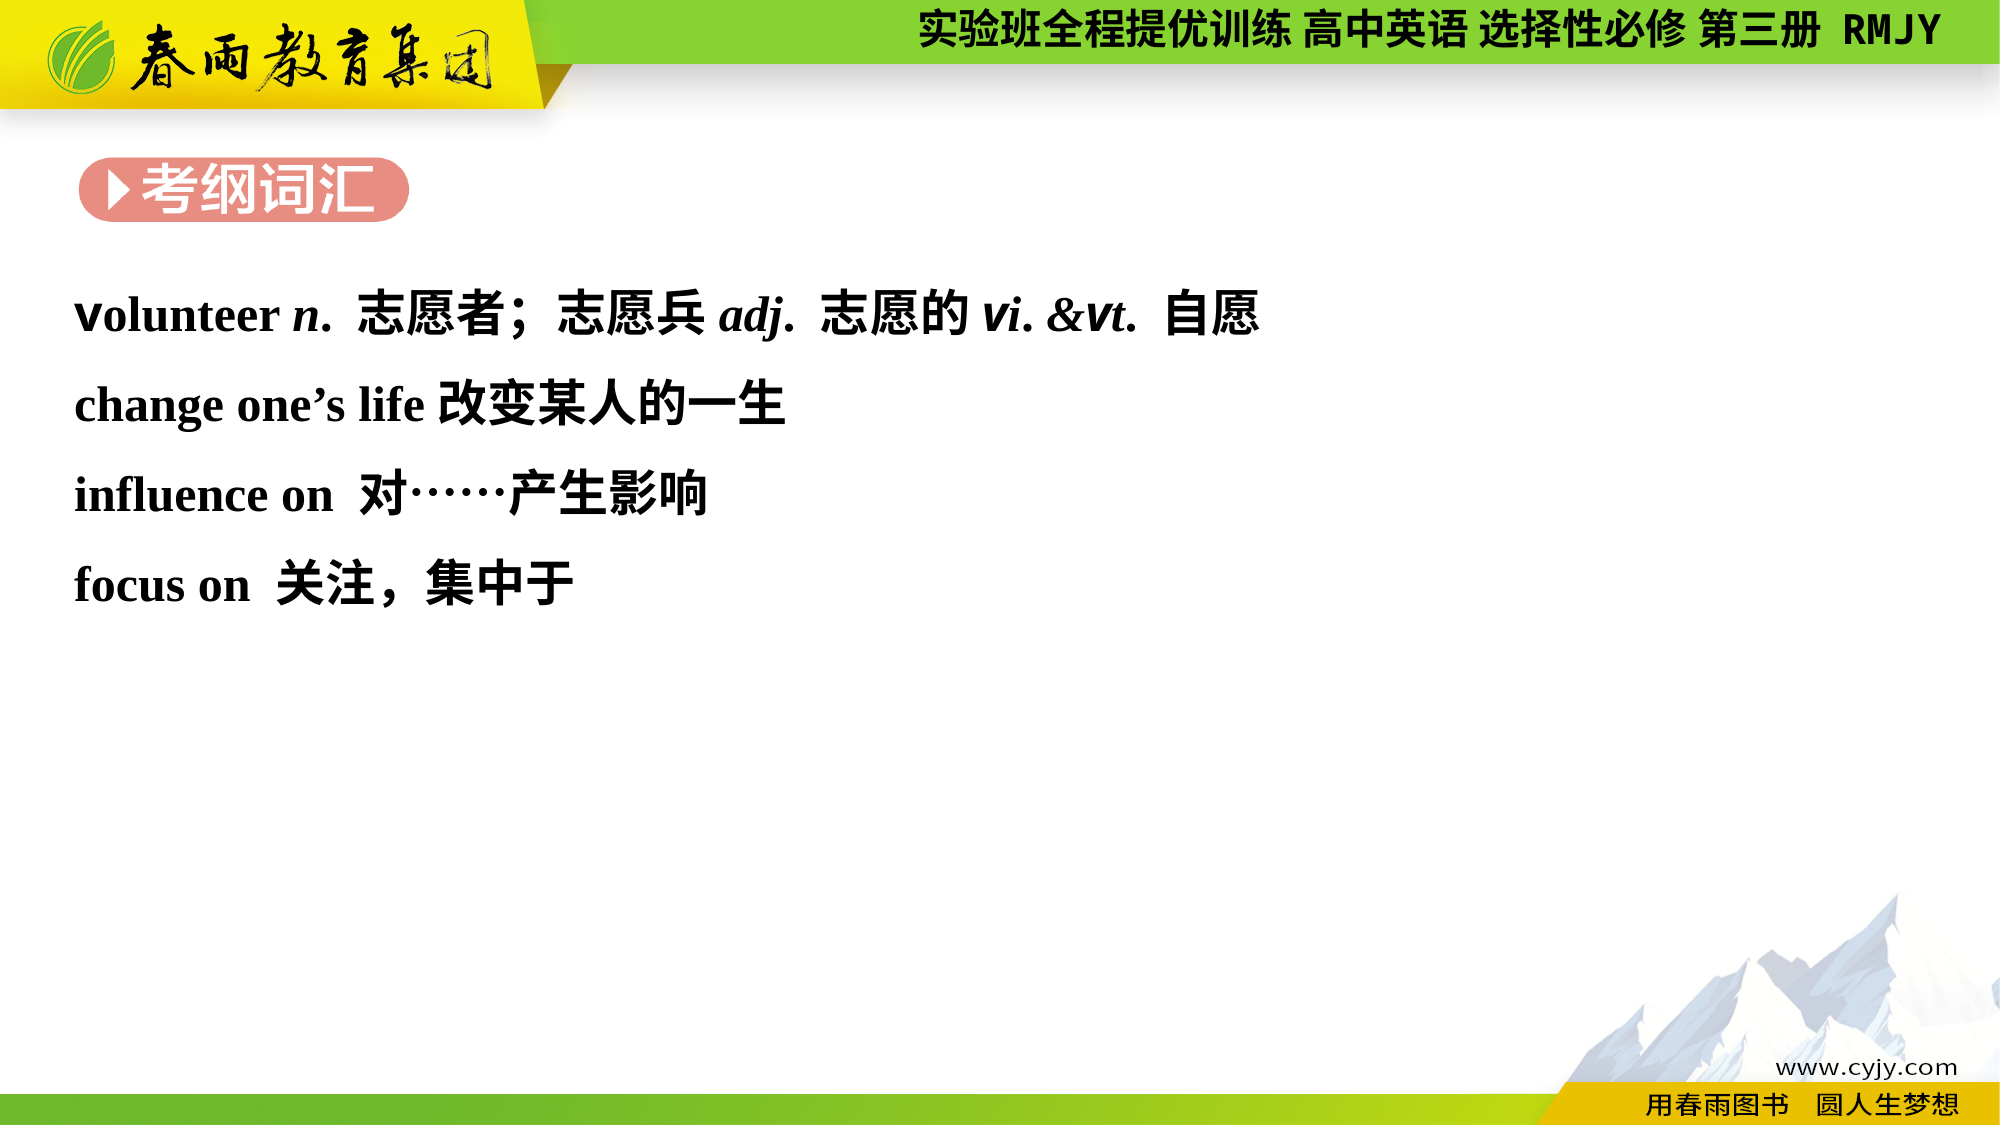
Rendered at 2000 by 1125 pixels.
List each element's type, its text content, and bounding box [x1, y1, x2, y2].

picture [0, 0, 2000, 1125]
list volunteer n. 志愿者；志愿兵adj. 志愿的vi. &vt. 自愿 change one’s life改变某人的一生 influence on 对……产生影响 focus on 关注，集中于 [59, 243, 1944, 611]
